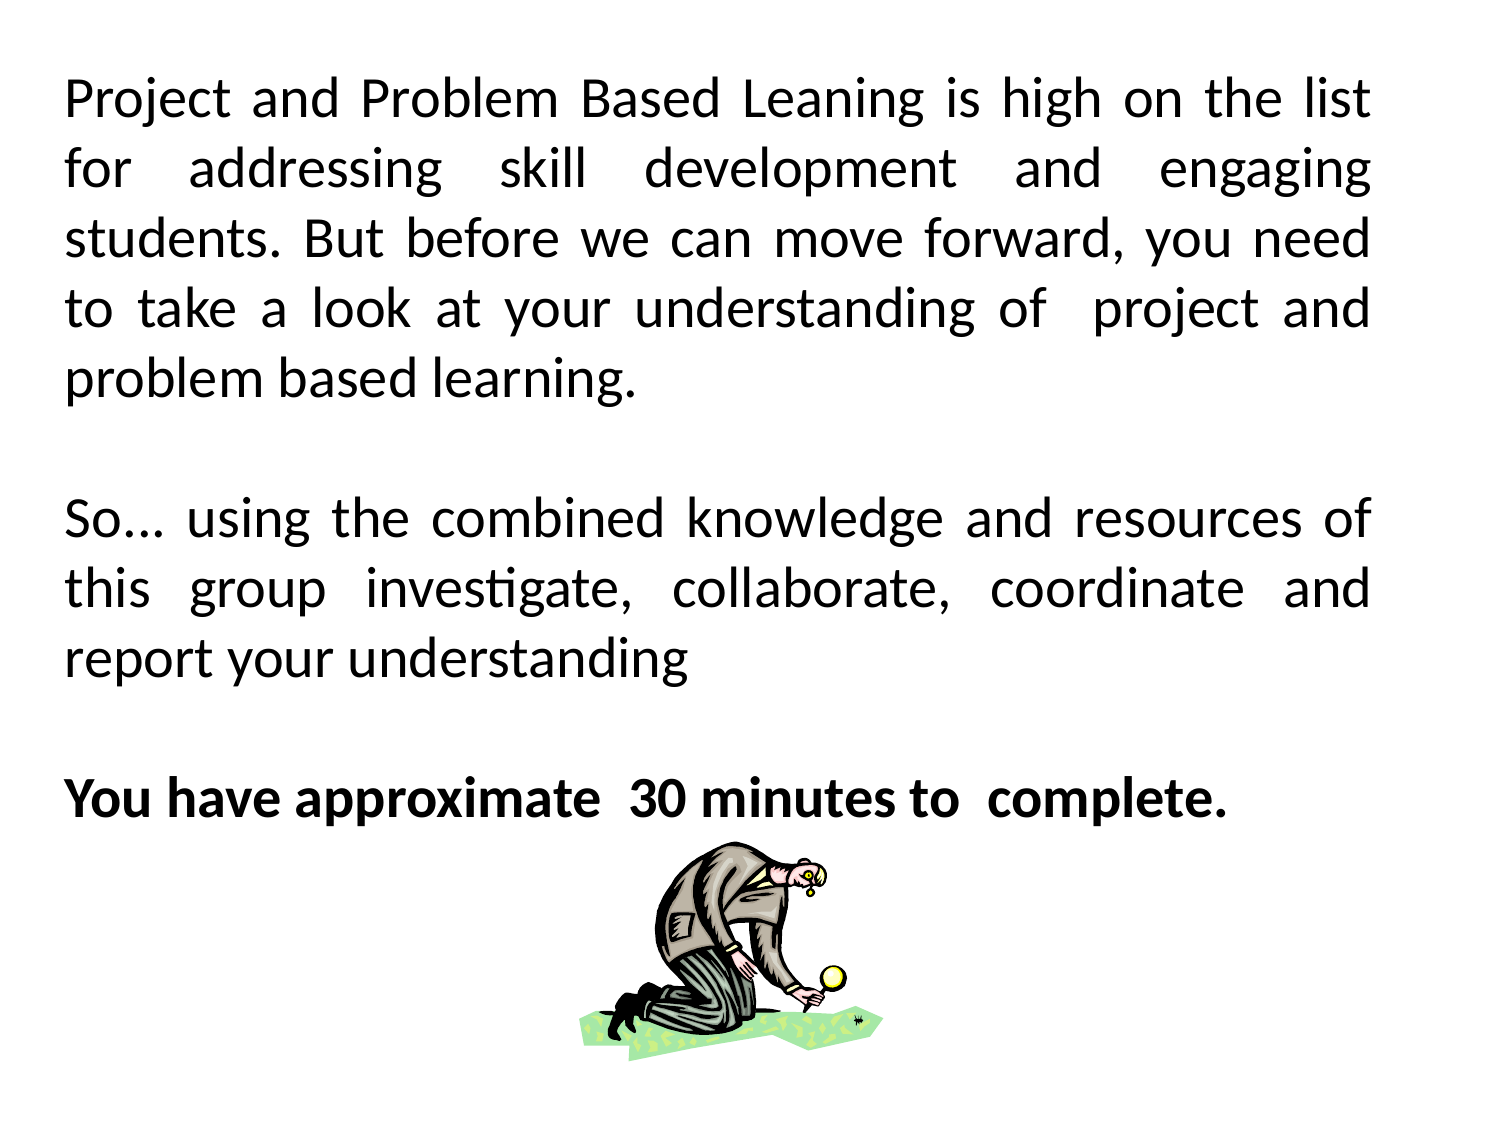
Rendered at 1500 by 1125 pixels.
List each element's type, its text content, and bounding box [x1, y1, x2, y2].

text_box Project and Problem Based Leaning is high on the list for addressing skill development and engaging students. But before we can move forward, you need to take a look at your understanding of project and problem based learning. So... using the combined knowledge and resources of this group investigate, collaborate, coordinate and report your understanding You have approximate 30 minutes to complete. [49, 51, 1388, 1125]
picture [574, 837, 888, 1066]
